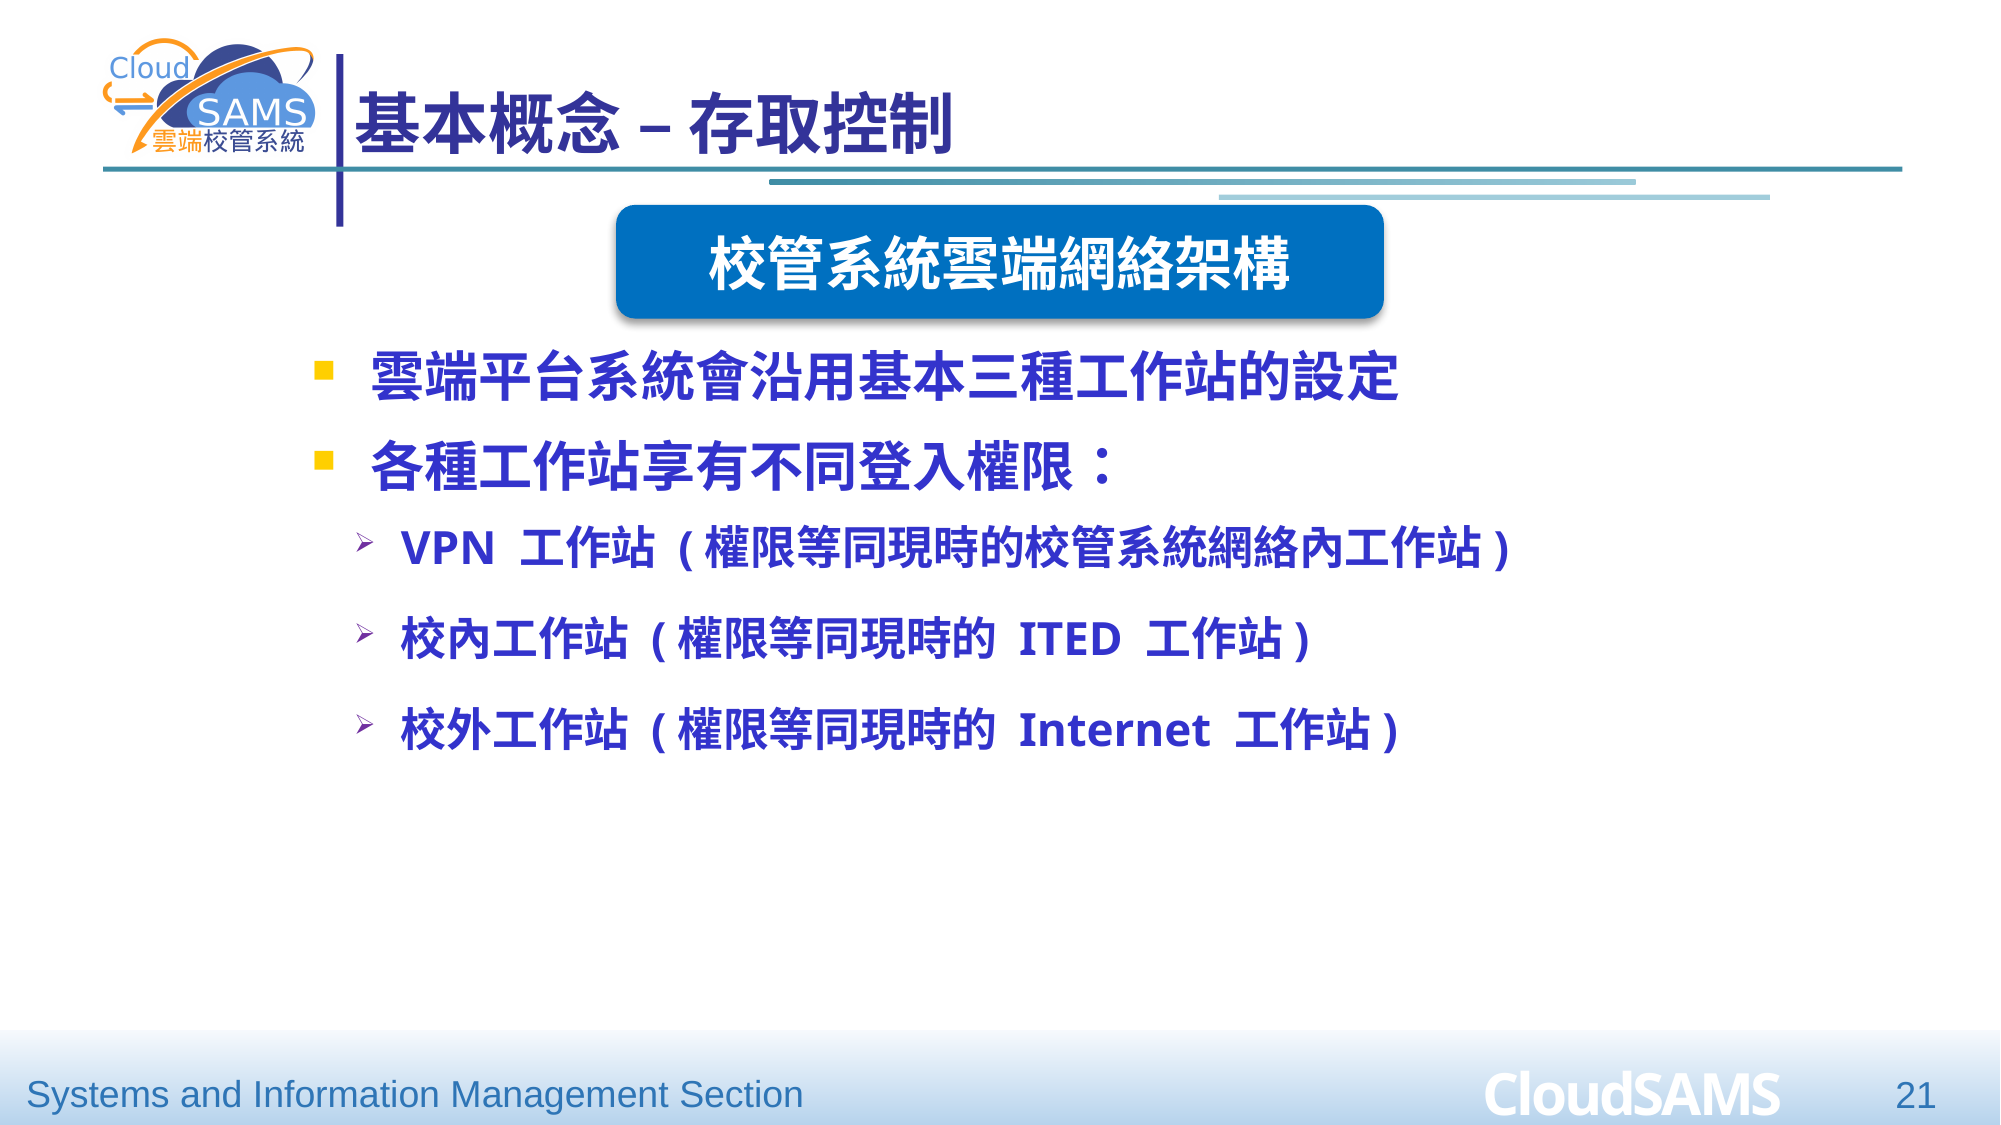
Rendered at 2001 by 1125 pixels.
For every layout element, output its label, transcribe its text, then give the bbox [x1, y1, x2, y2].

text_box 雲端平台系統會沿用基本三種工作站的設定 各種工作站享有不同登入權限： VPN 工作站 (權限等同現時的校管系統網絡內工作站) 校內工作站 (權限等同現時的 ITED 工作站) 校外工作站 (權限等同現時的 Internet 工作站) [297, 334, 1775, 1026]
slide_number 21 [1755, 1063, 1952, 1125]
text_box 校管系統雲端網絡架構 [616, 204, 1384, 319]
title 基本概念 – 存取控制 [340, 44, 1907, 170]
picture [87, 7, 349, 175]
